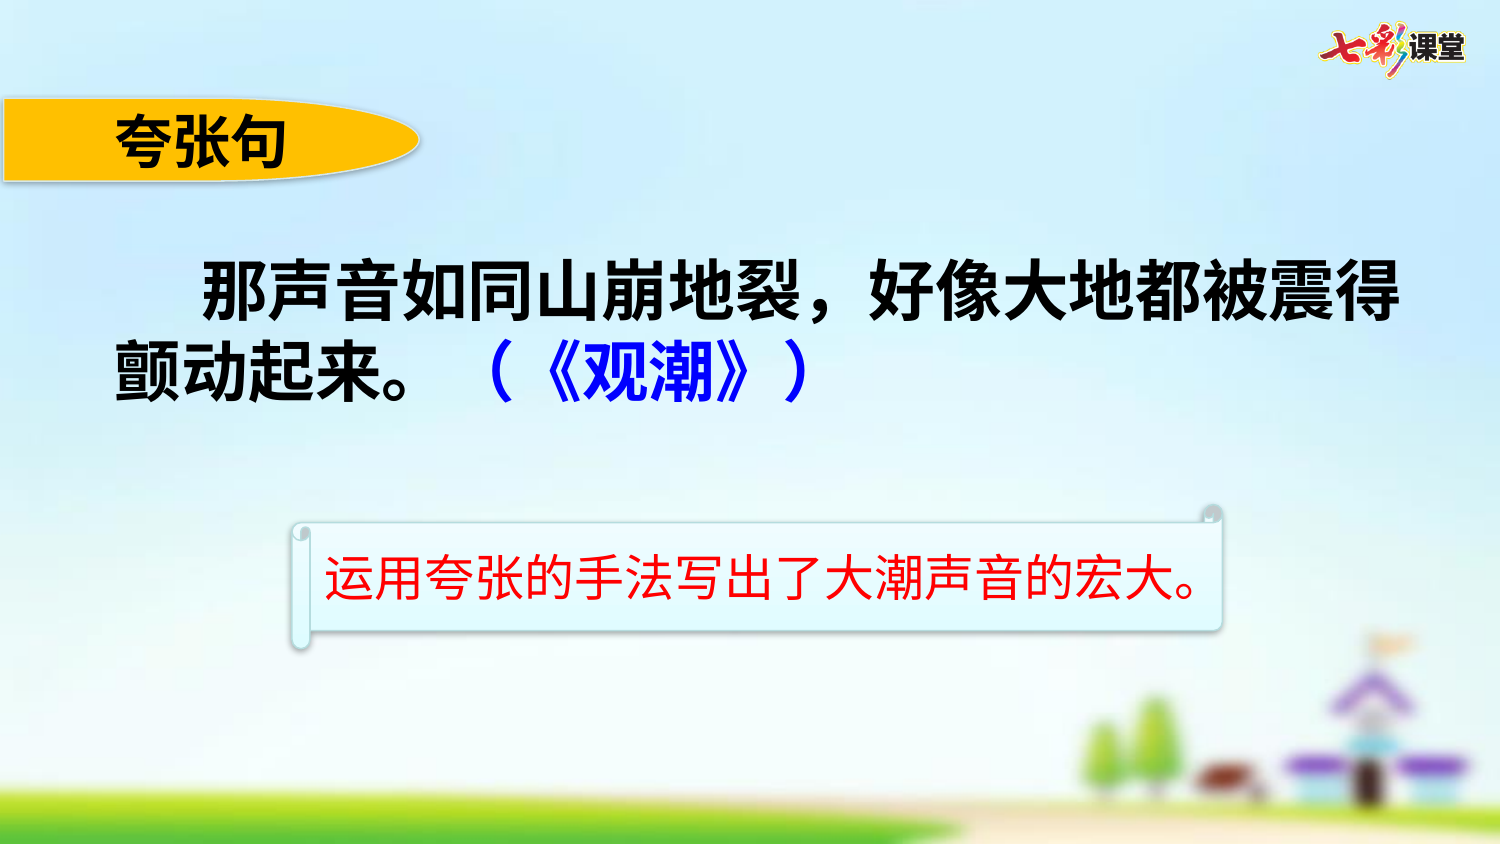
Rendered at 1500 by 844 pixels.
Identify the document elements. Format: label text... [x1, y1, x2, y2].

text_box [0, 97, 420, 182]
text_box 运用夸张的手法写出了大潮声音的宏大。 [291, 503, 1224, 650]
text_box 那声音如同山崩地裂，好像大地都被震得颤动起来。（《观潮》） [100, 232, 1420, 418]
picture [0, 0, 1500, 844]
